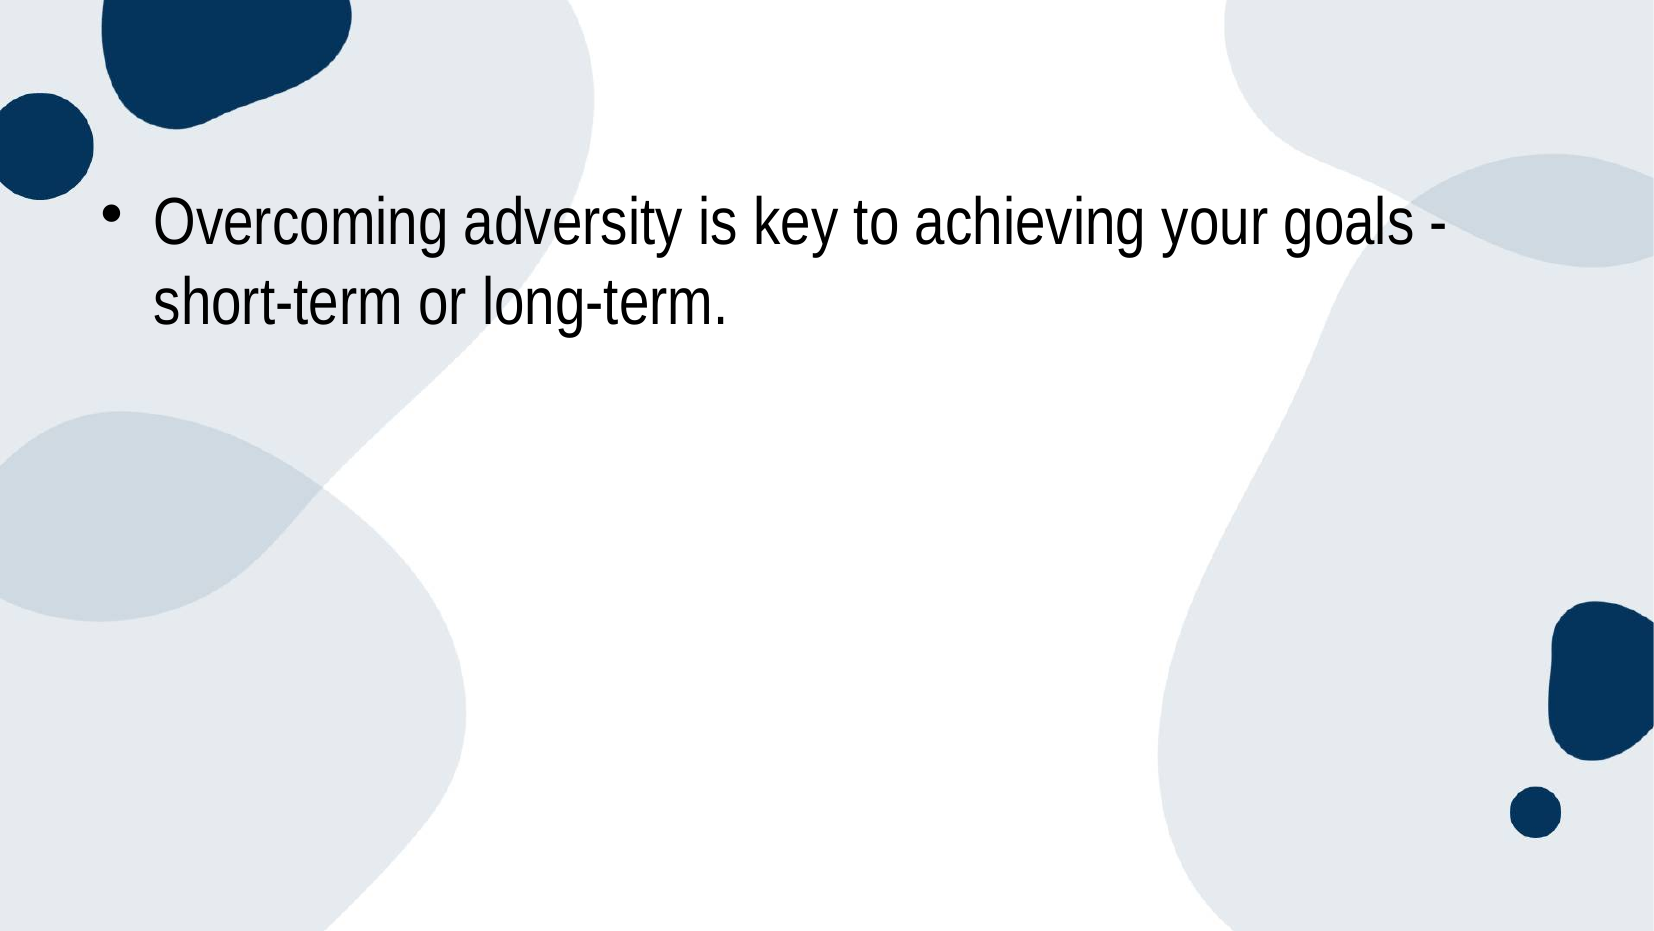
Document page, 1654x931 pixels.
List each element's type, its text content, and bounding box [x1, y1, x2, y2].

list Overcoming adversity is key to achieving your goals - short-term or long-term. [82, 177, 1571, 753]
picture [0, 0, 1654, 931]
